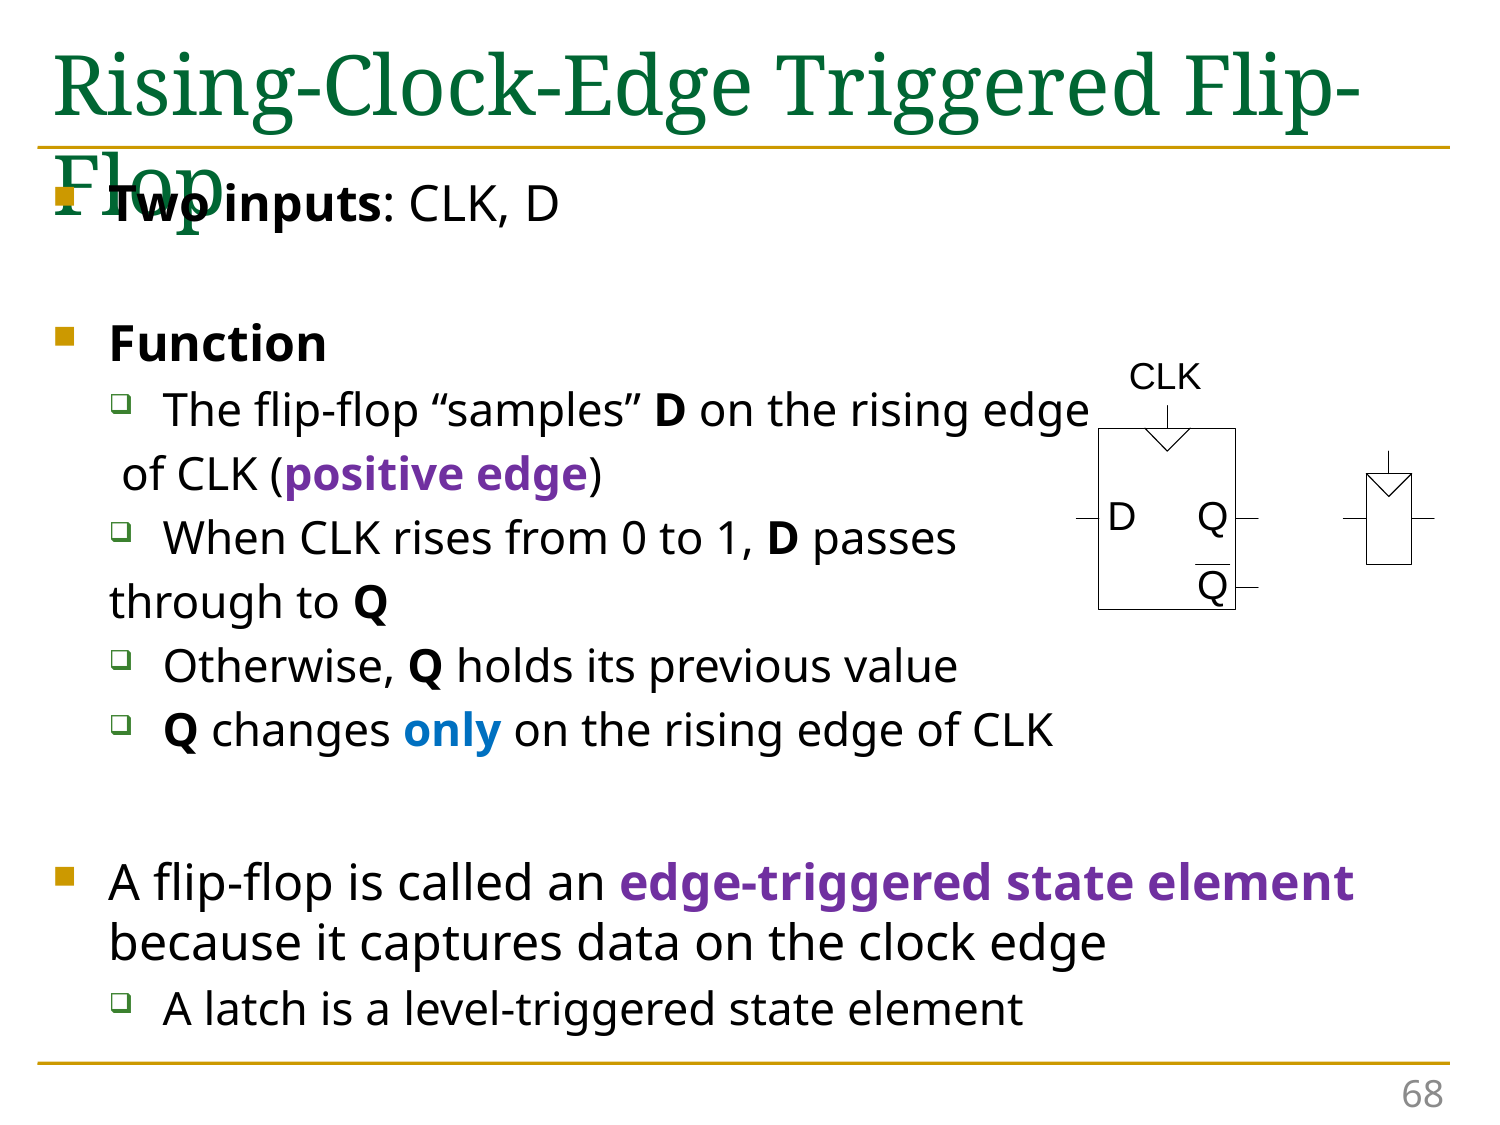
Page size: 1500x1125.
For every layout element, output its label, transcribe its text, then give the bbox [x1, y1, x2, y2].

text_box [1068, 274, 1451, 638]
slide_number 68 [1121, 1066, 1460, 1125]
list Two inputs: CLK, D Function The flip-flop “samples” D on the rising edge of CLK (positive edge) When CLK rises from 0 to 1, D passes through to Q Otherwise, Q holds its previous value Q changes only on the rising edge of CLK A flip-flop is called an edge-triggered state element because it captures data on the clock edge A latch is a level-triggered state element [37, 163, 1450, 1016]
title Rising-Clock-Edge Triggered Flip-Flop [37, 24, 1450, 163]
